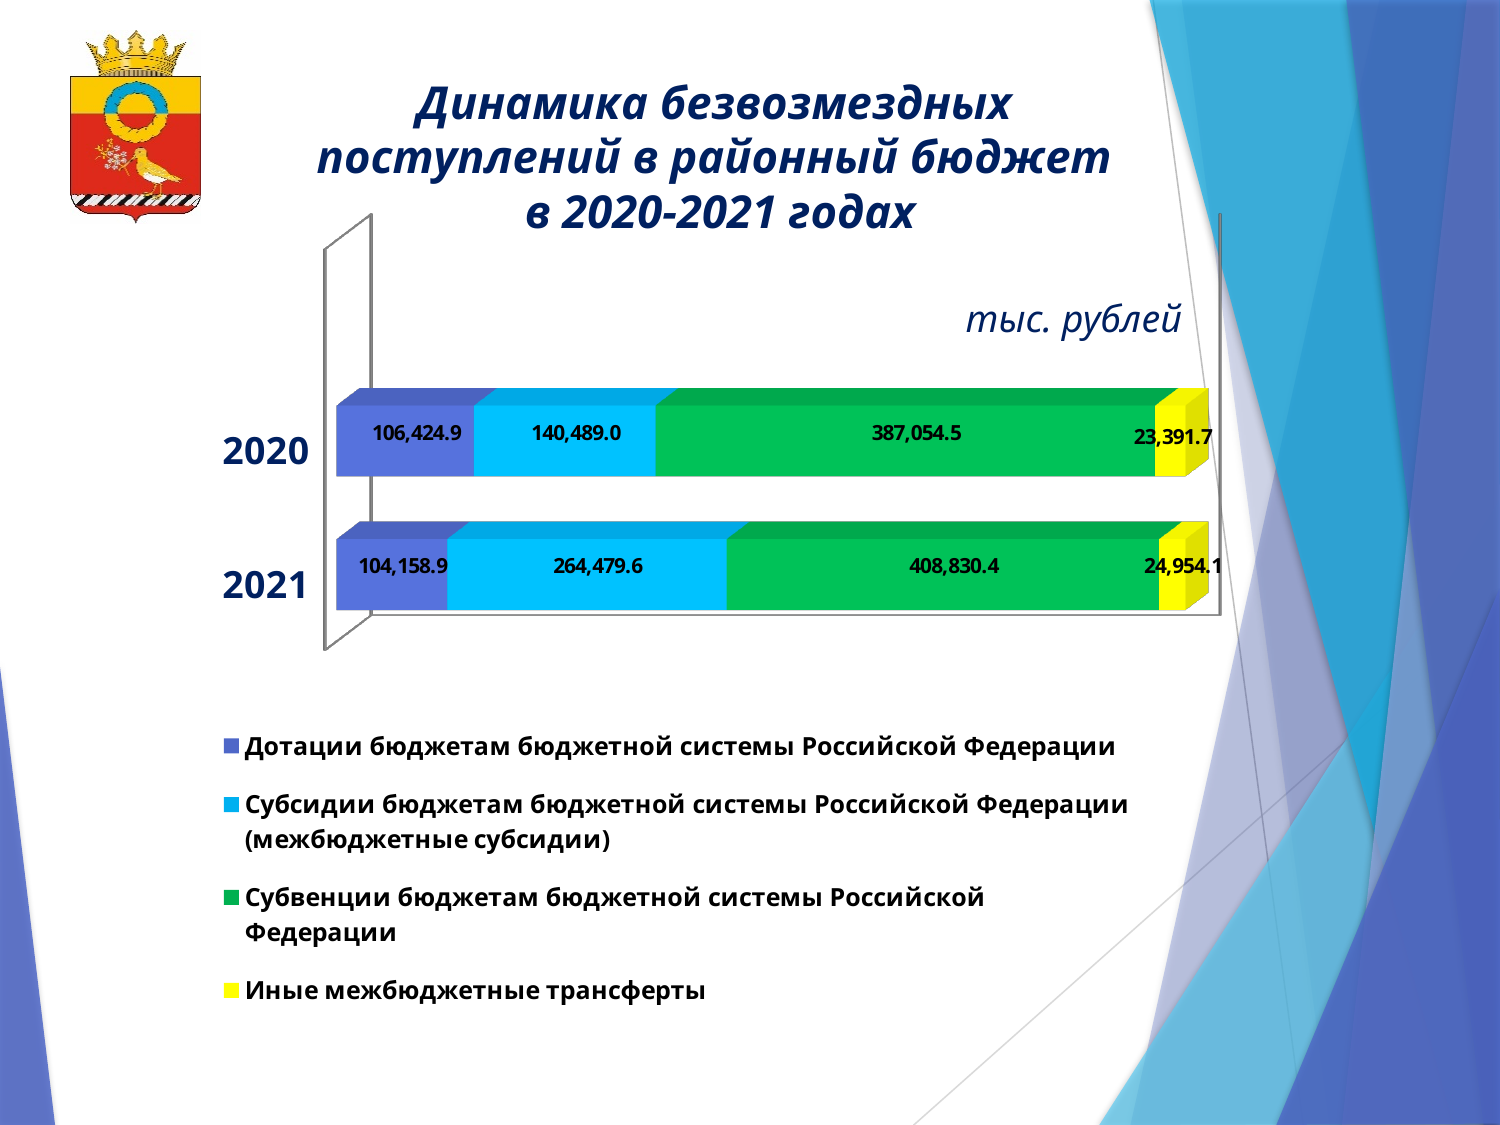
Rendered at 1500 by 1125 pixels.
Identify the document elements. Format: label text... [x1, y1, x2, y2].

title Динамика безвозмездных поступлений в районный бюджет в 2020-2021 годах [265, 66, 1164, 212]
chart [194, 213, 1276, 1124]
picture [69, 30, 201, 225]
